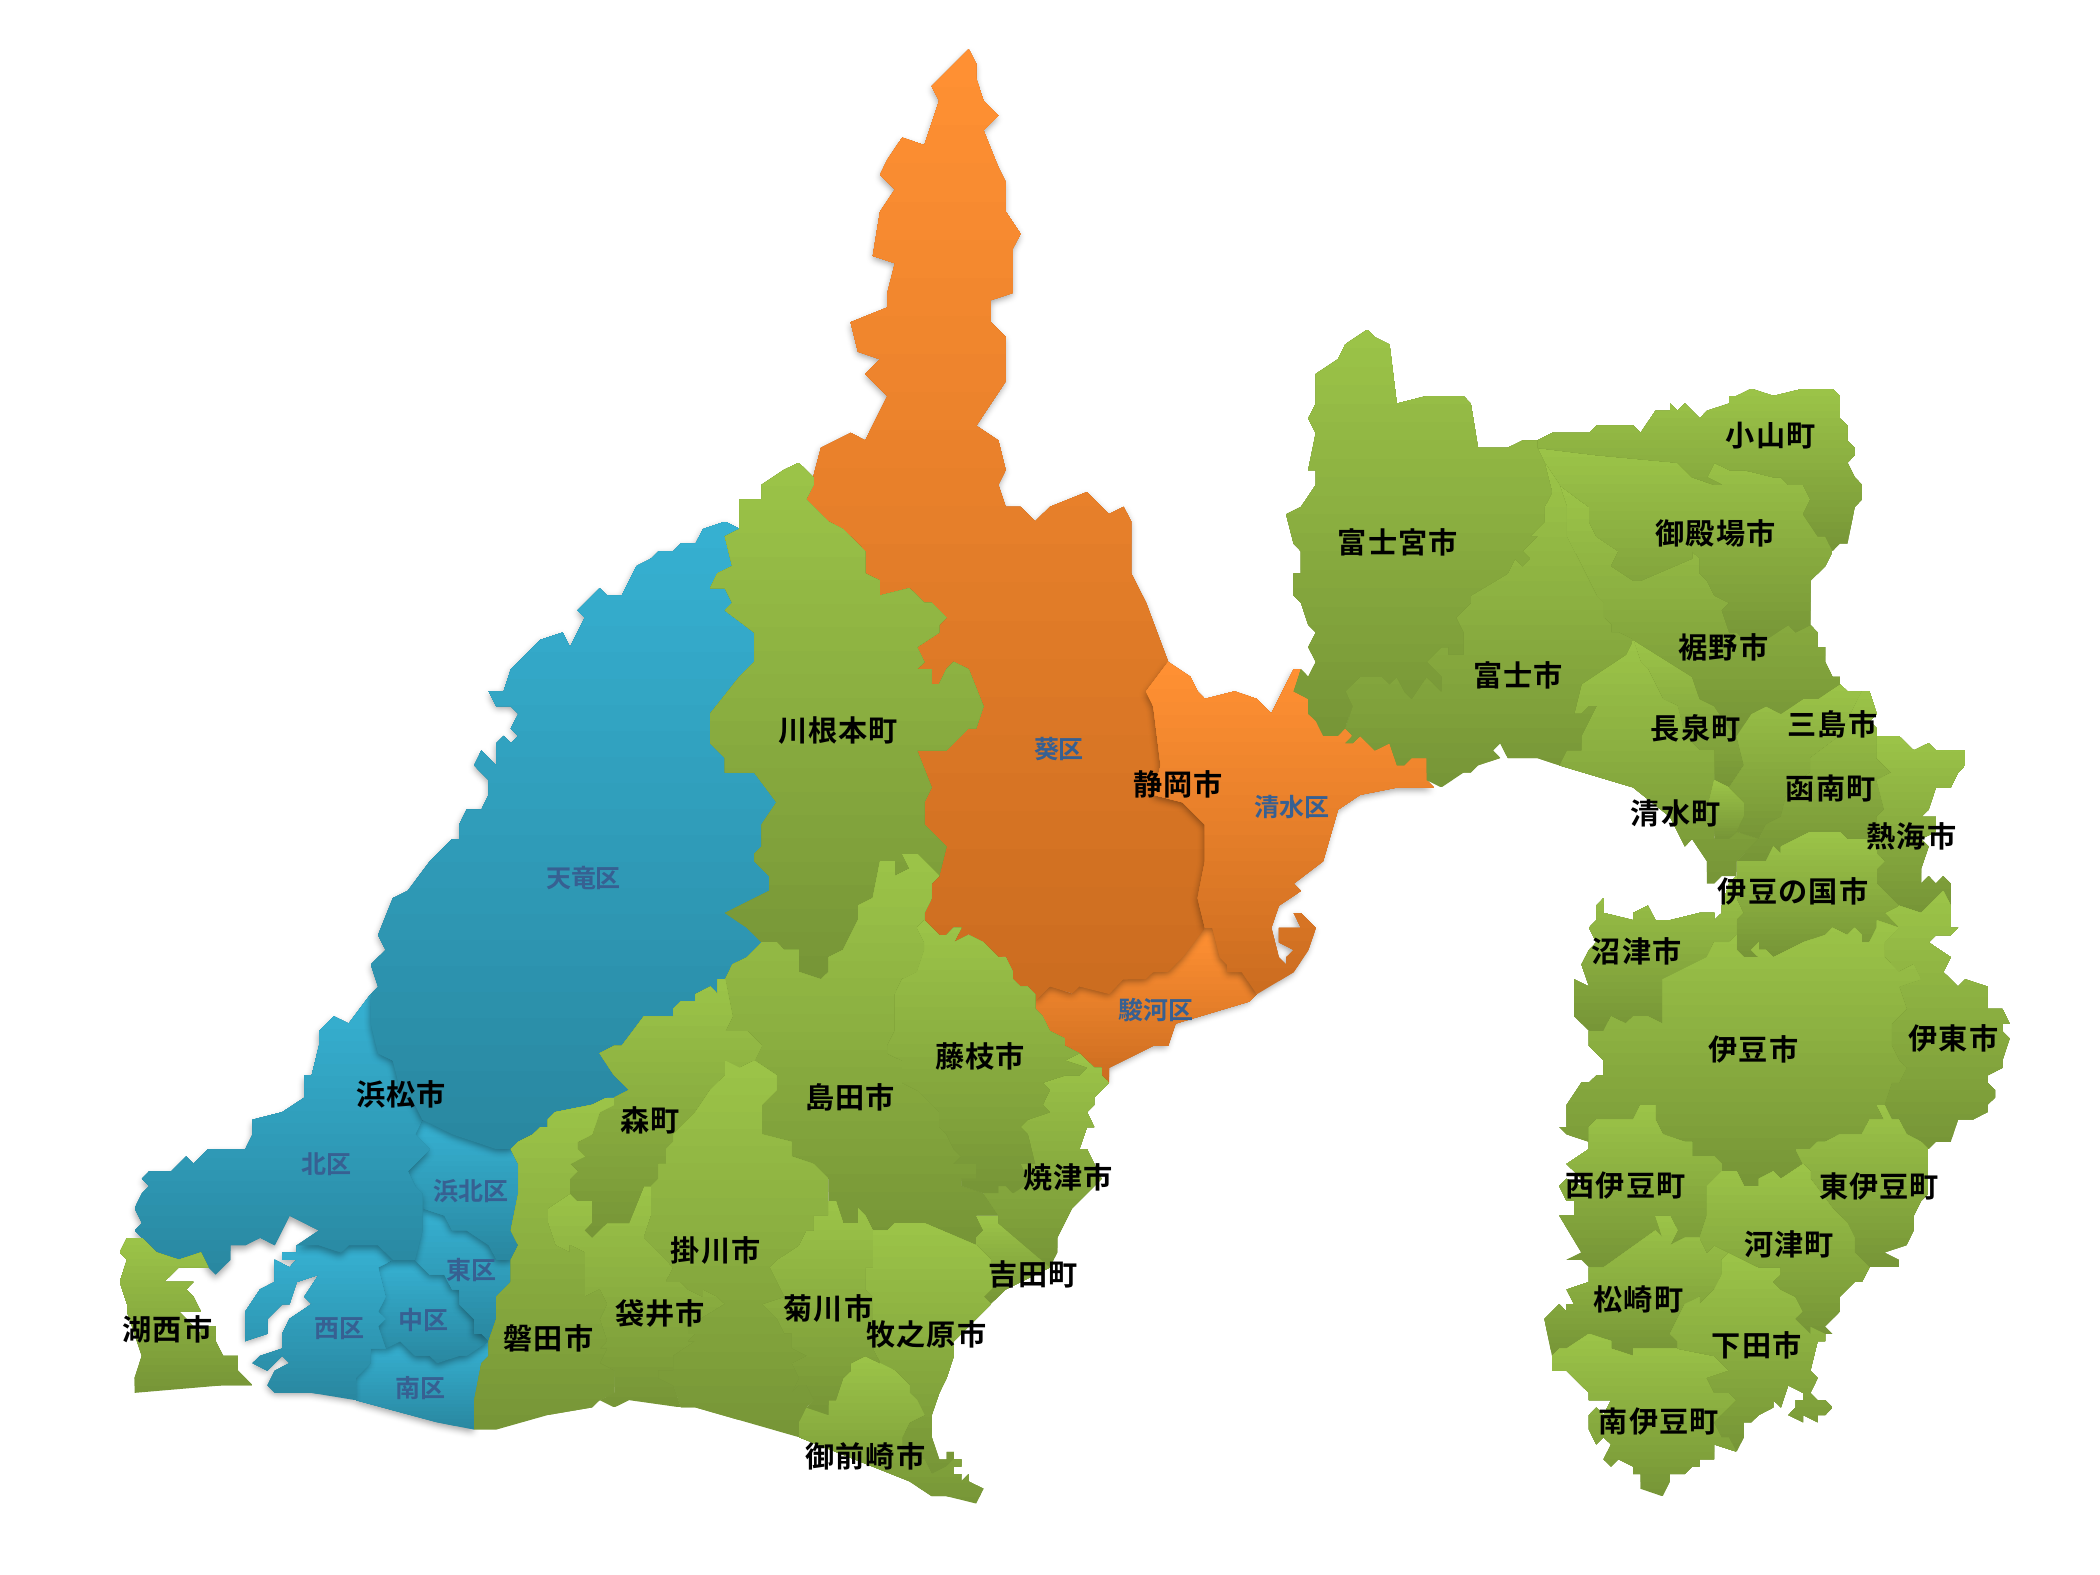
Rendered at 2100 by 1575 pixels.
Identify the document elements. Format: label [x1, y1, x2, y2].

text_box [106, 409, 2015, 1482]
text_box [119, 329, 2010, 407]
text_box [119, 1489, 2010, 1504]
text_box [805, 48, 1435, 327]
